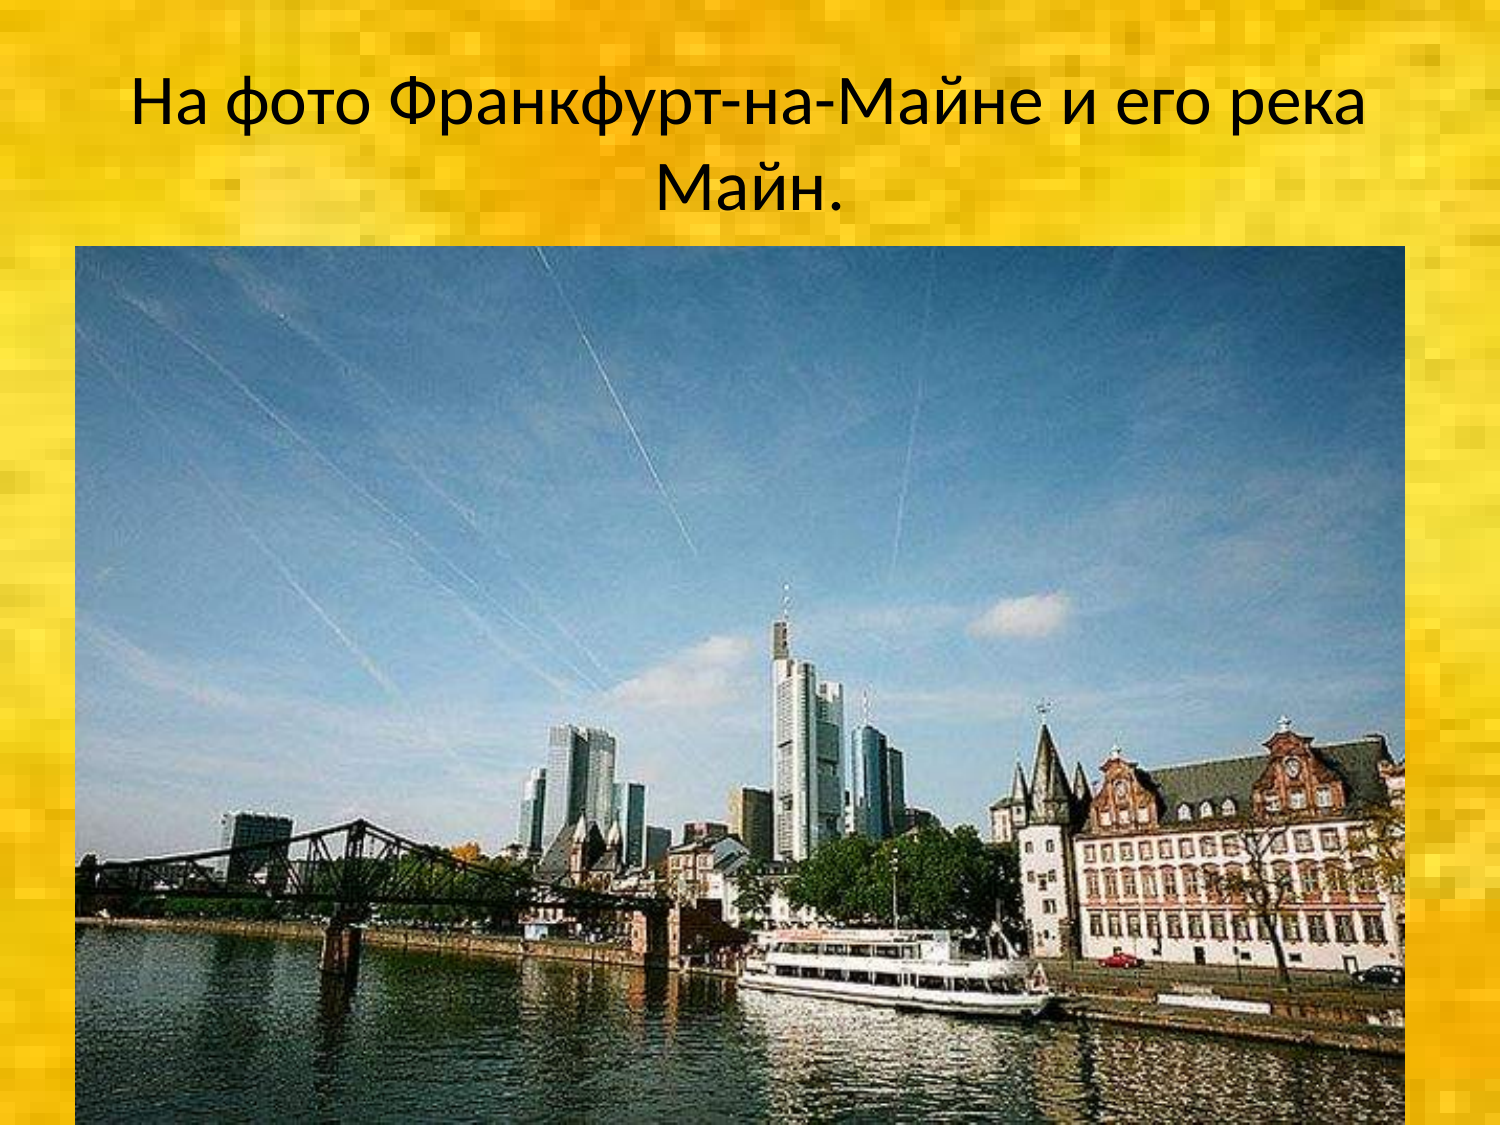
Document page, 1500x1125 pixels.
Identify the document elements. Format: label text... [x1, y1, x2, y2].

picture [0, 0, 1500, 1125]
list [75, 245, 1405, 1125]
title На фото Франкфурт-на-Майне и его река Майн. [75, 45, 1425, 233]
